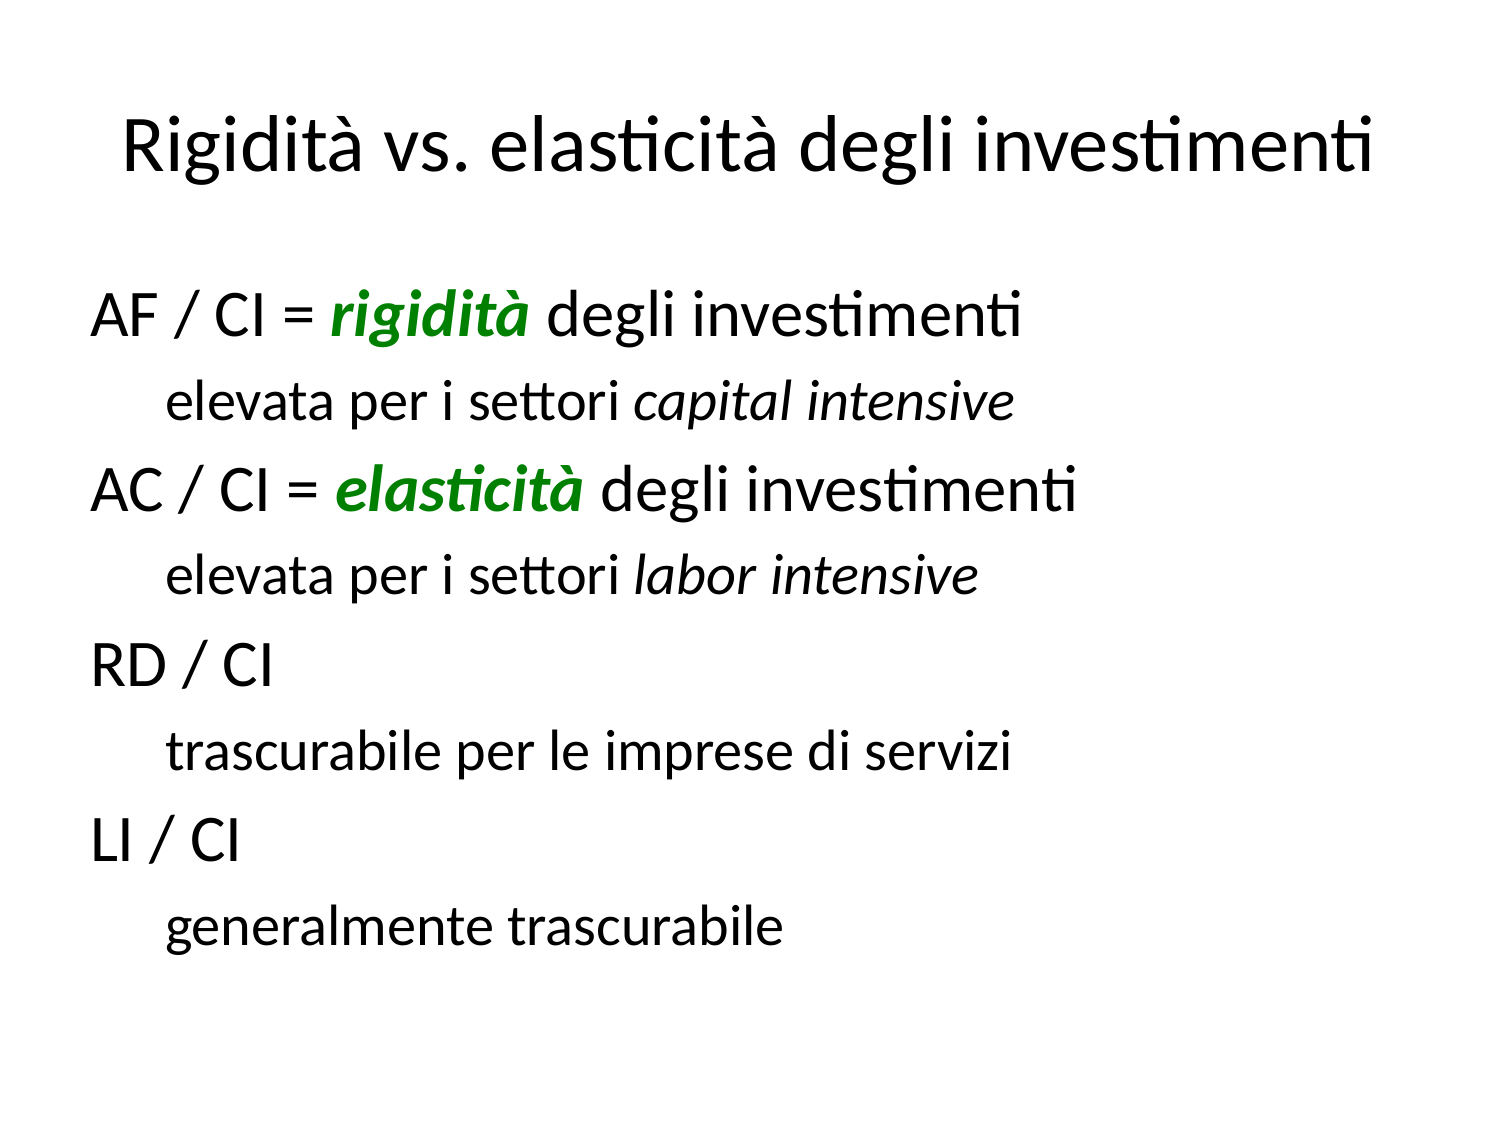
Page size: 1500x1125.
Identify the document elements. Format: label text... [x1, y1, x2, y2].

list AF / CI = rigidità degli investimenti elevata per i settori capital intensive AC / CI = elasticità degli investimenti elevata per i settori labor intensive RD / CI trascurabile per le imprese di servizi LI / CI generalmente trascurabile [75, 262, 1425, 1005]
title Rigidità vs. elasticità degli investimenti [75, 45, 1425, 233]
